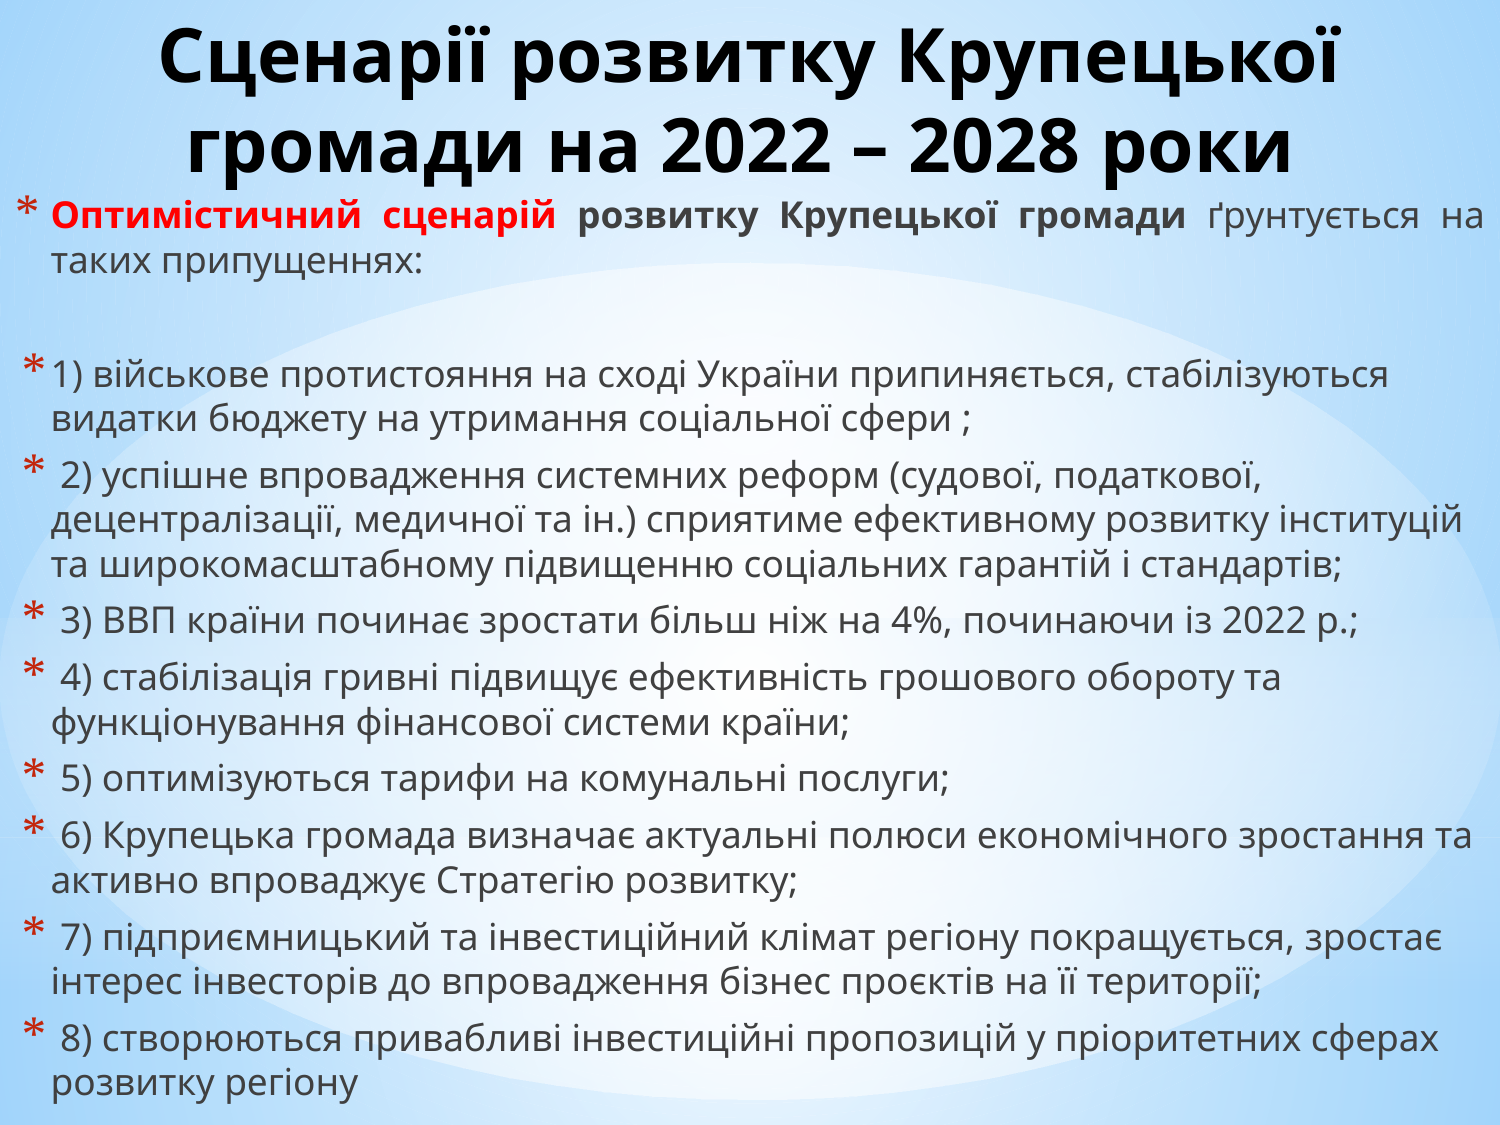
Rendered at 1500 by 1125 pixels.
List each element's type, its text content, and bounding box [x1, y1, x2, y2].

list Оптимістичний сценарій розвитку Крупецької громади ґрунтується на таких припущеннях: 1) військове протистояння на сході України припиняється, стабілізуються видатки бюджету на утримання соціальної сфери ; 2) успішне впровадження системних реформ (судової, податкової, децентралізації, медичної та ін.) сприятиме ефективному розвитку інституцій та широкомасштабному підвищенню соціальних гарантій і стандартів; 3) ВВП країни починає зростати більш ніж на 4%, починаючи із 2022 р.; 4) стабілізація гривні підвищує ефективність грошового обороту та функціонування фінансової системи країни; 5) оптимізуються тарифи на комунальні послуги; 6) Крупецька громада визначає актуальні полюси економічного зростання та активно впроваджує Стратегію розвитку; 7) підприємницький та інвестиційний клімат регіону покращується, зростає інтерес інвесторів до впровадження бізнес проєктів на її території; 8) створюються привабливі інвестиційні пропозицій у пріоритетних сферах розвитку регіону [0, 184, 1500, 1125]
title Сценарії розвитку Крупецької громади на 2022 – 2028 роки [0, 0, 1500, 184]
